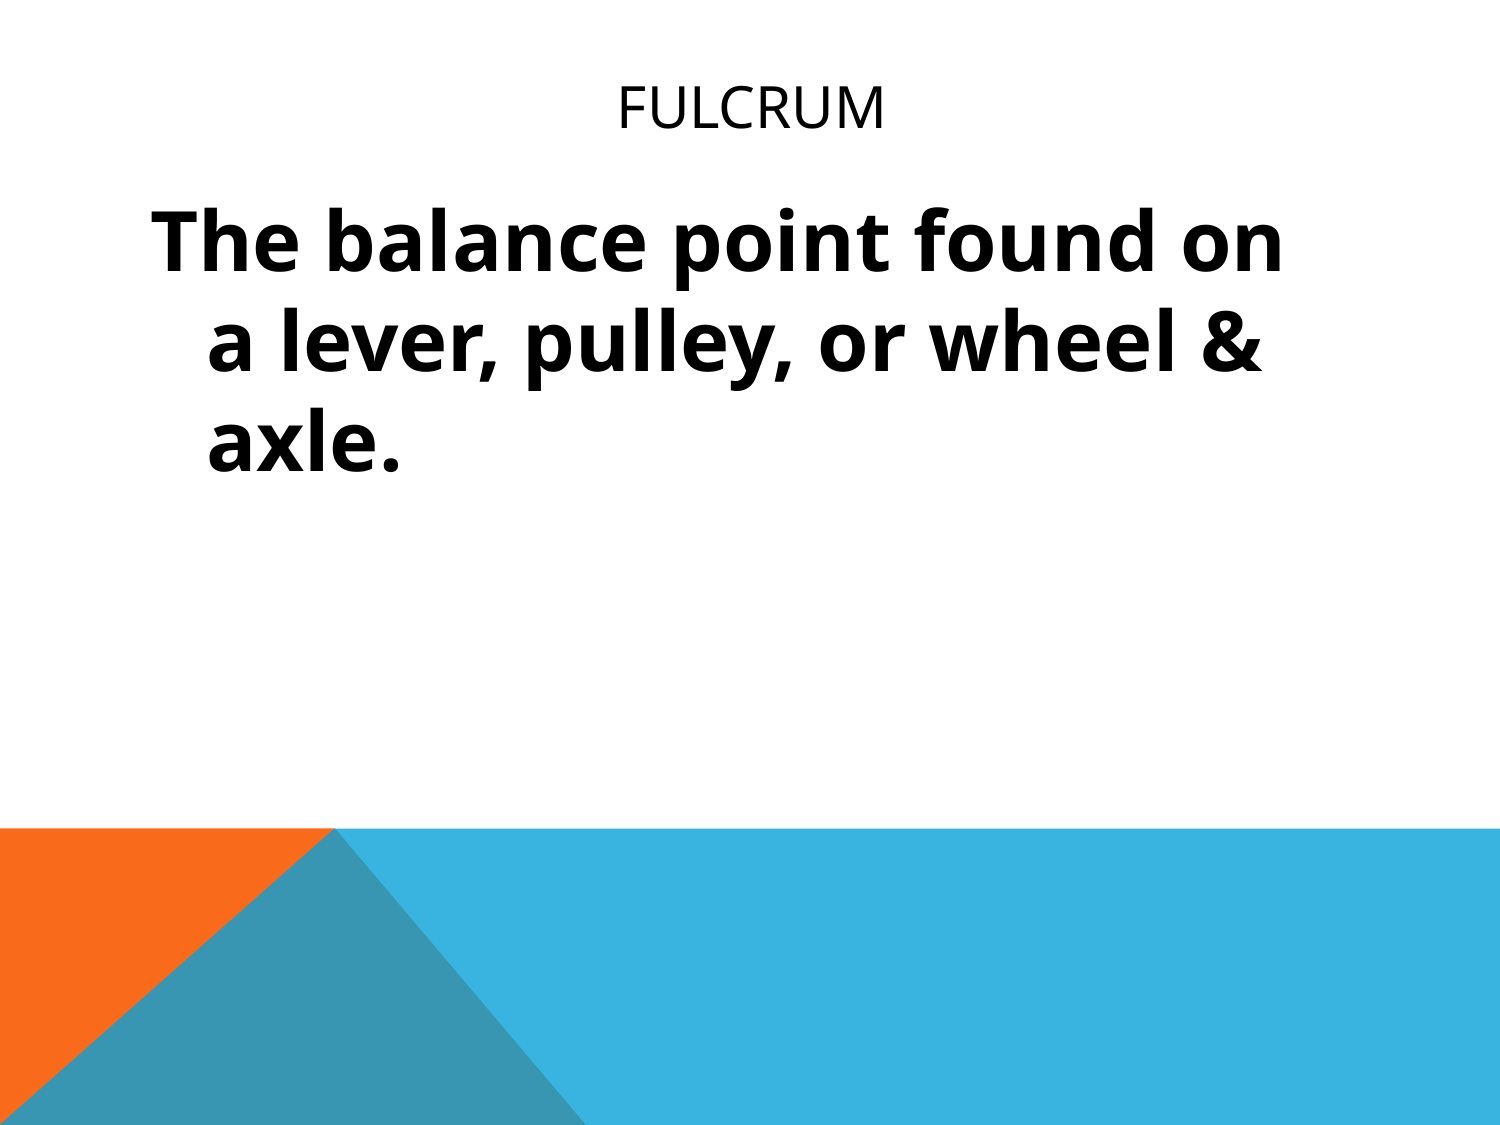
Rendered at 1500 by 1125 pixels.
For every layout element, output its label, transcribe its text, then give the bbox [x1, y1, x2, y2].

title Fulcrum [135, 60, 1369, 150]
list The balance point found on a lever, pulley, or wheel & axle. [135, 180, 1369, 768]
